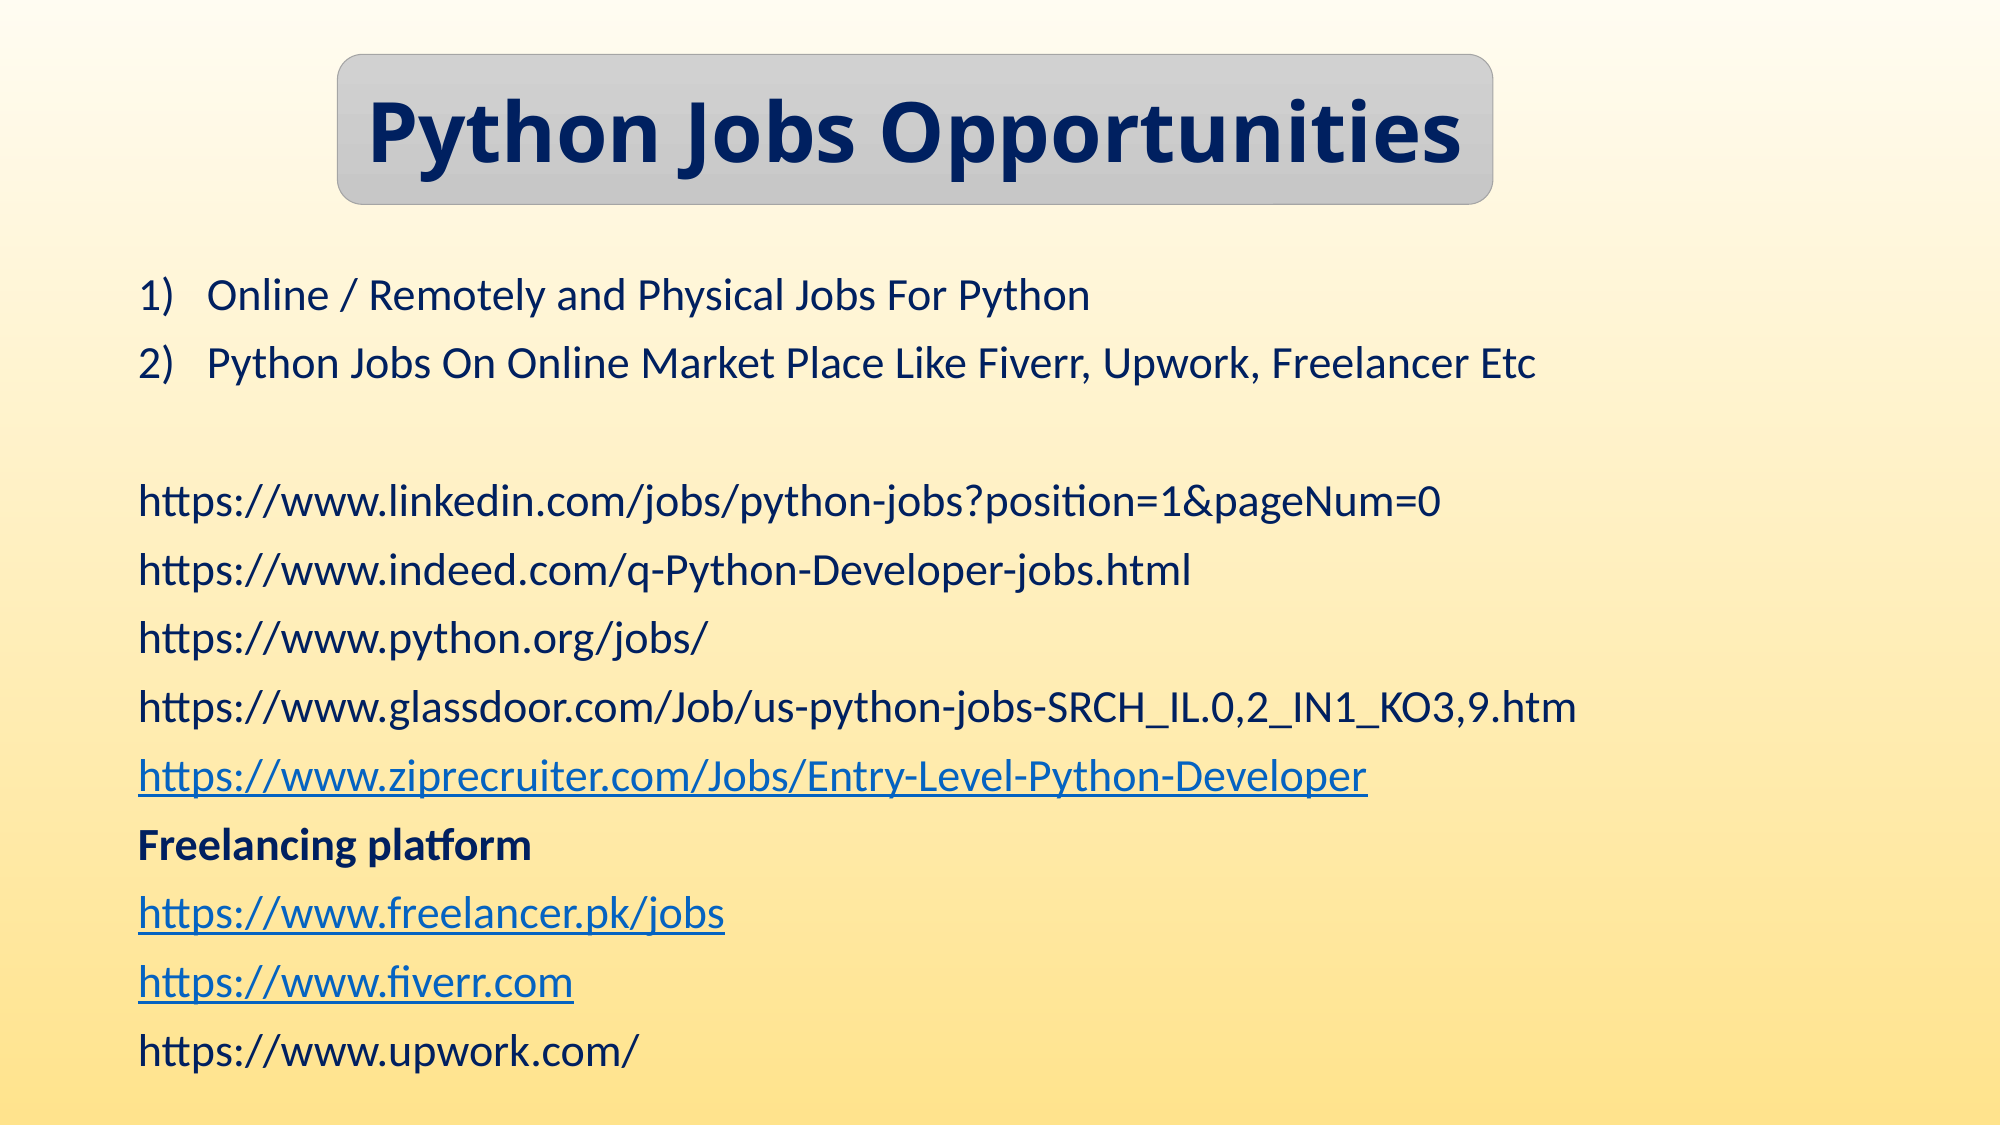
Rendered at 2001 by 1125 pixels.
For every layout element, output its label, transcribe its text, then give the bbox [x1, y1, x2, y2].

list Online / Remotely and Physical Jobs For Python Python Jobs On Online Market Place Like Fiverr, Upwork, Freelancer Etc https://www.linkedin.com/jobs/python-jobs?position=1&pageNum=0 https://www.indeed.com/q-Python-Developer-jobs.html https://www.python.org/jobs/ https://www.glassdoor.com/Job/us-python-jobs-SRCH_IL.0,2_IN1_KO3,9.htm https://www.ziprecruiter.com/Jobs/Entry-Level-Python-Developer Freelancing platform https://www.freelancer.pk/jobs https://www.fiverr.com https://www.upwork.com/ [122, 263, 1848, 1090]
text_box Python Jobs Opportunities [336, 53, 1494, 205]
